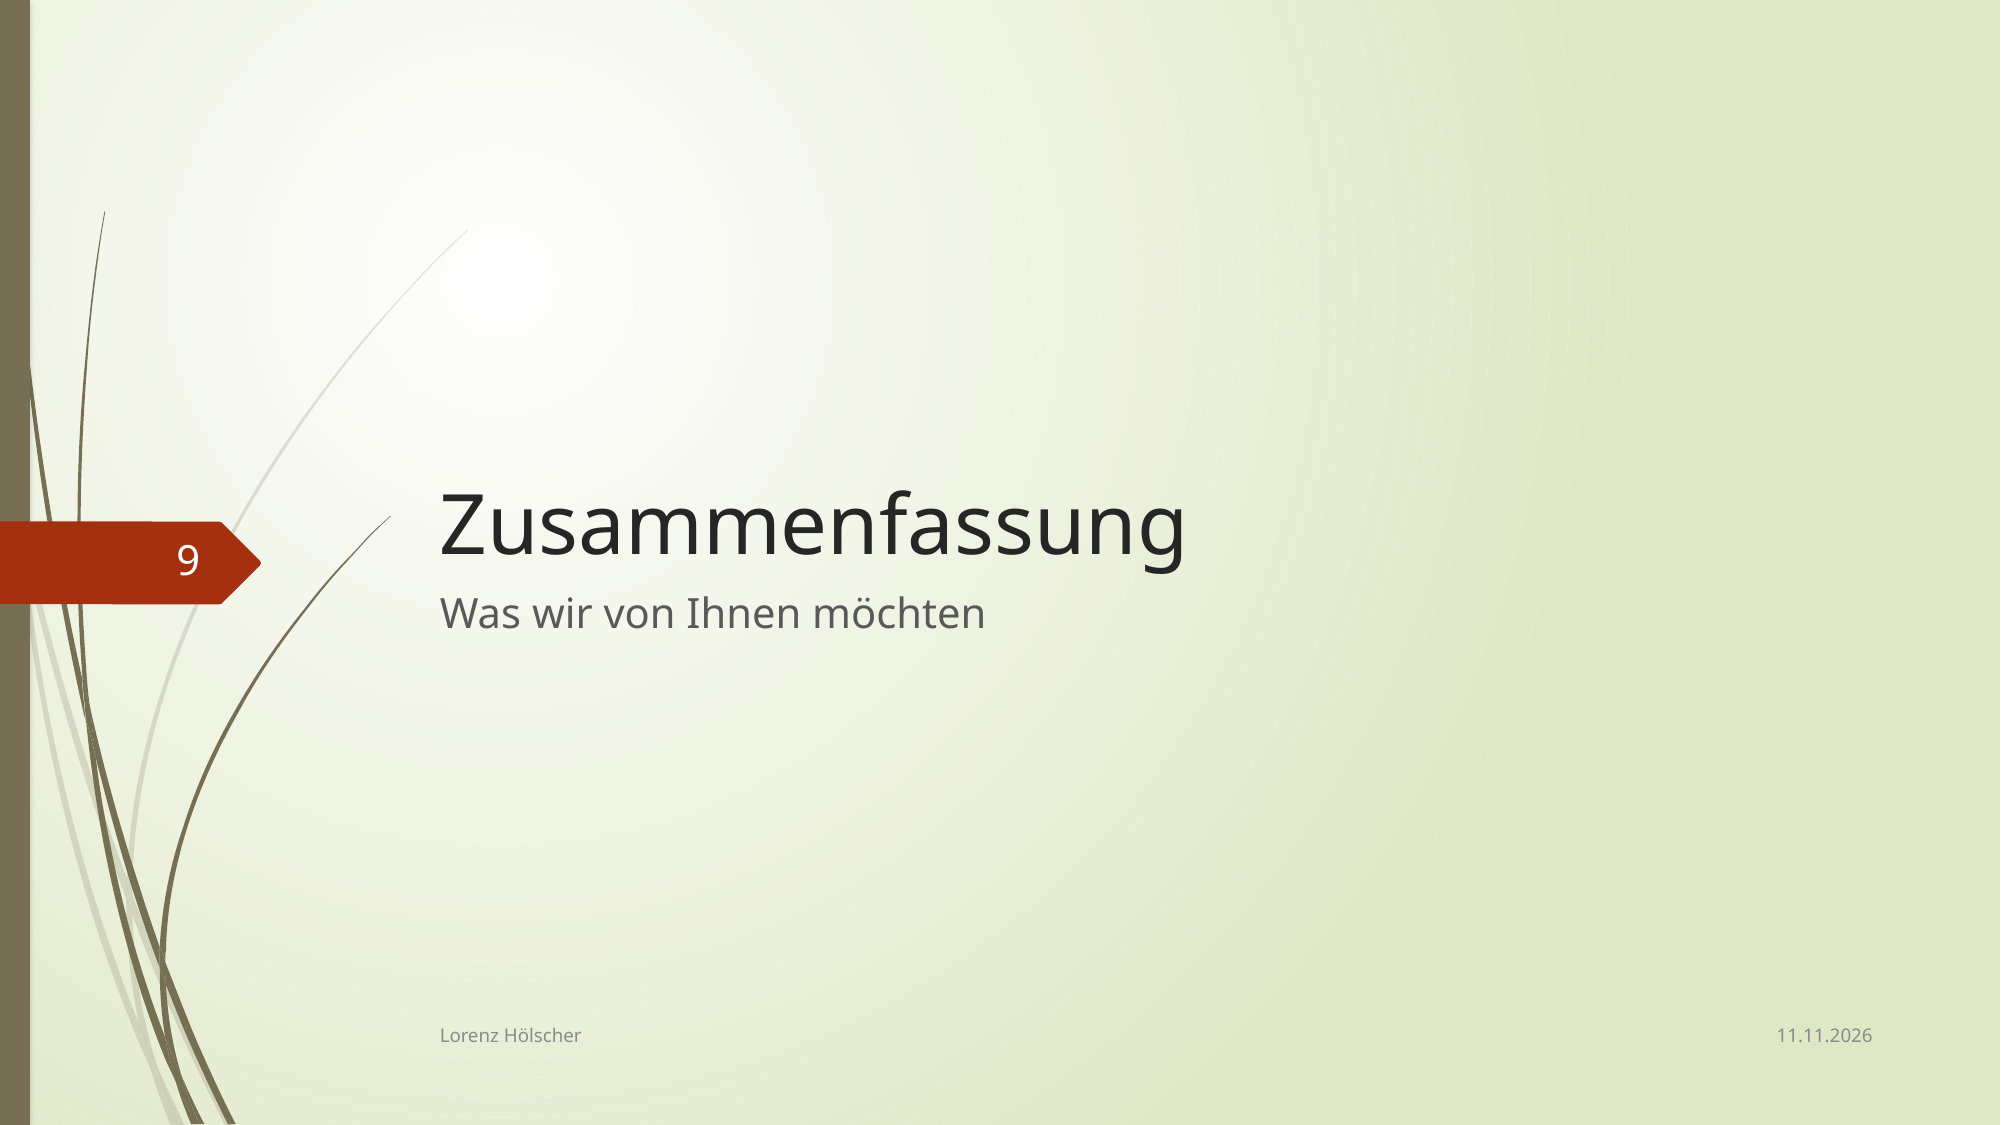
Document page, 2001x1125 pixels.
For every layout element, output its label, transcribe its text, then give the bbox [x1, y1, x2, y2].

footer Lorenz Hölscher [424, 1006, 1675, 1067]
title Zusammenfassung [424, 337, 1888, 579]
list Was wir von Ihnen möchten [424, 579, 1888, 721]
slide_number 9 [87, 532, 216, 592]
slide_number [1699, 1005, 1888, 1067]
